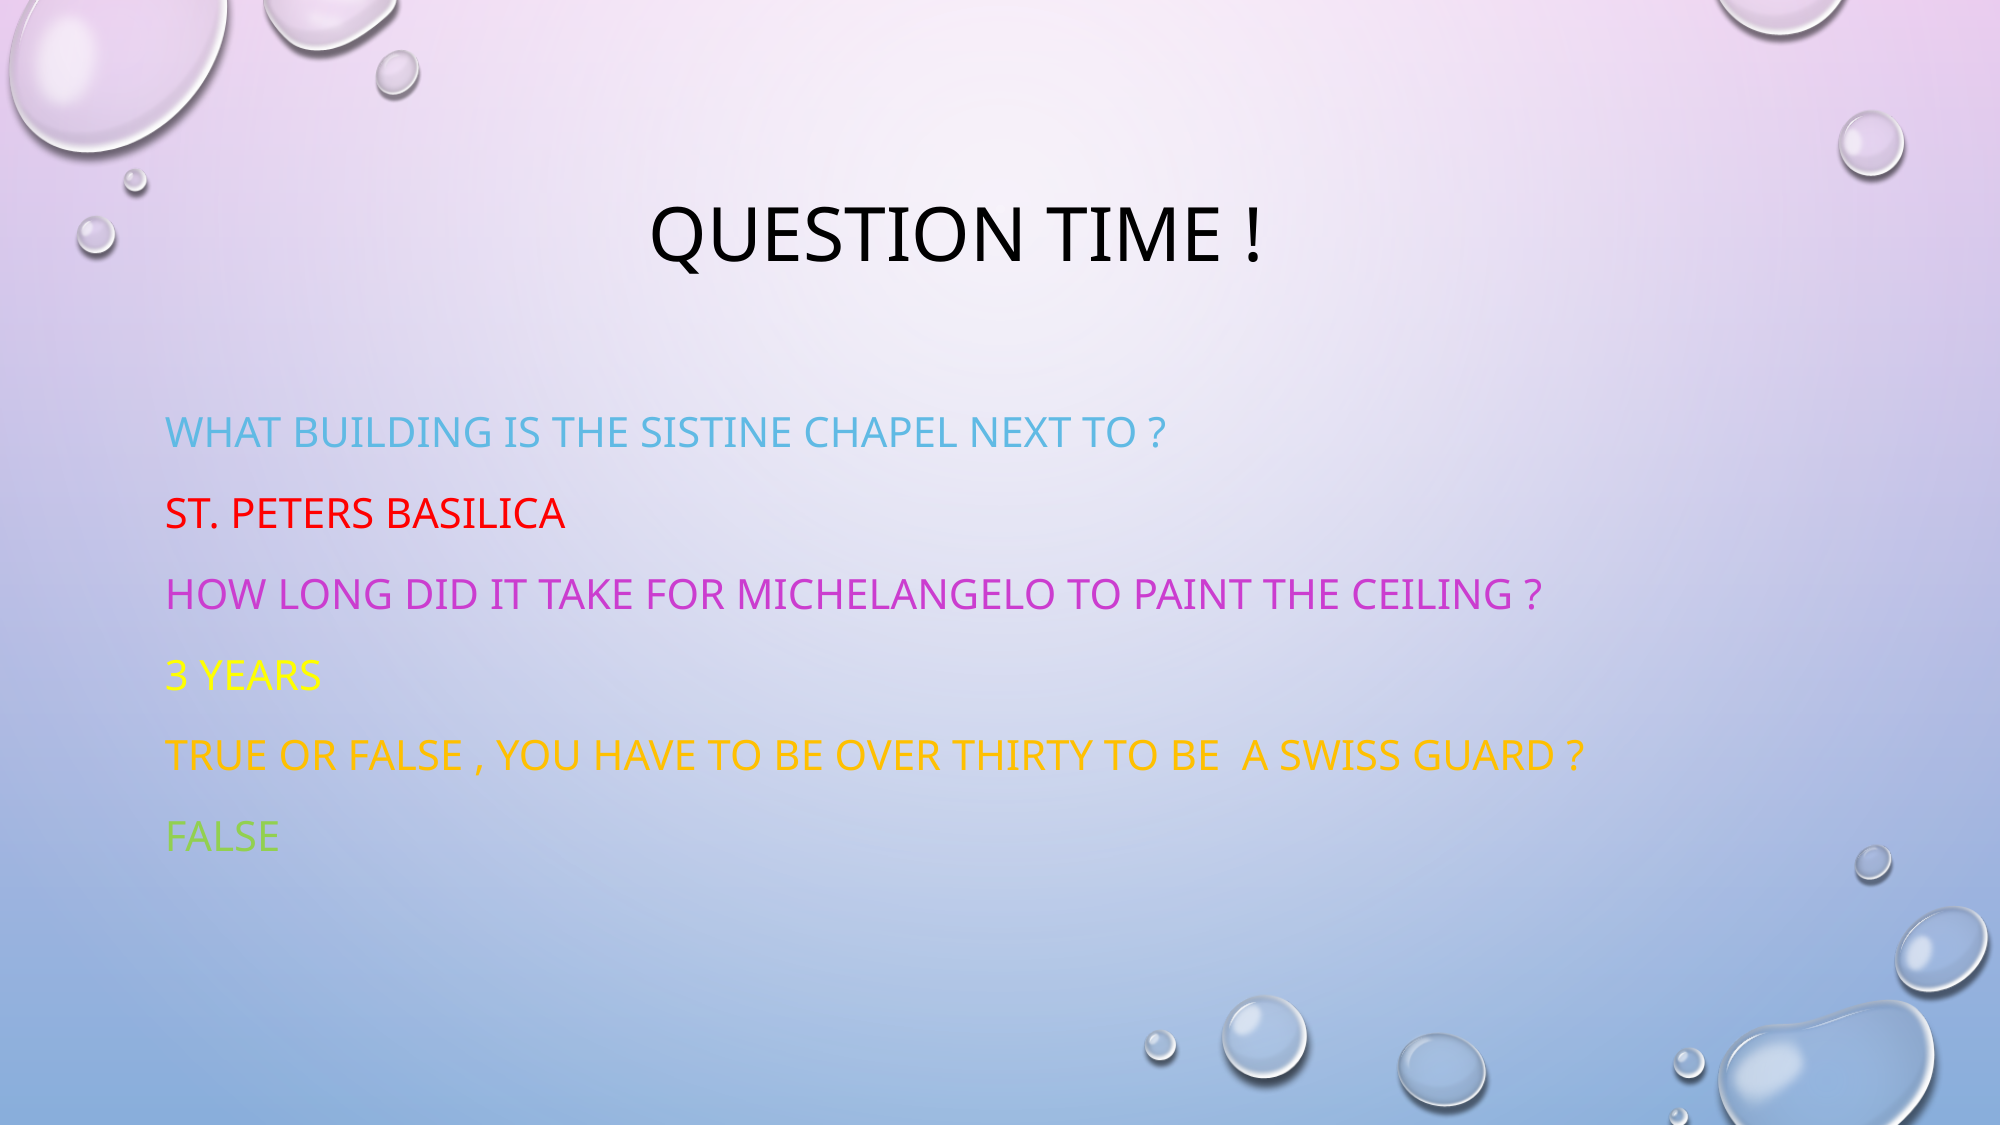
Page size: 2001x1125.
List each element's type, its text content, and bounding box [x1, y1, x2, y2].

list What building is the Sistine Chapel next to ? St. Peters Basilica How long did it take for Michelangelo to paint the ceiling ? 3 years True or false , you have to be over thirty to be a Swiss Guard ? False [149, 388, 1850, 950]
title Question Time ! [106, 106, 1807, 368]
picture [0, 0, 2000, 1125]
